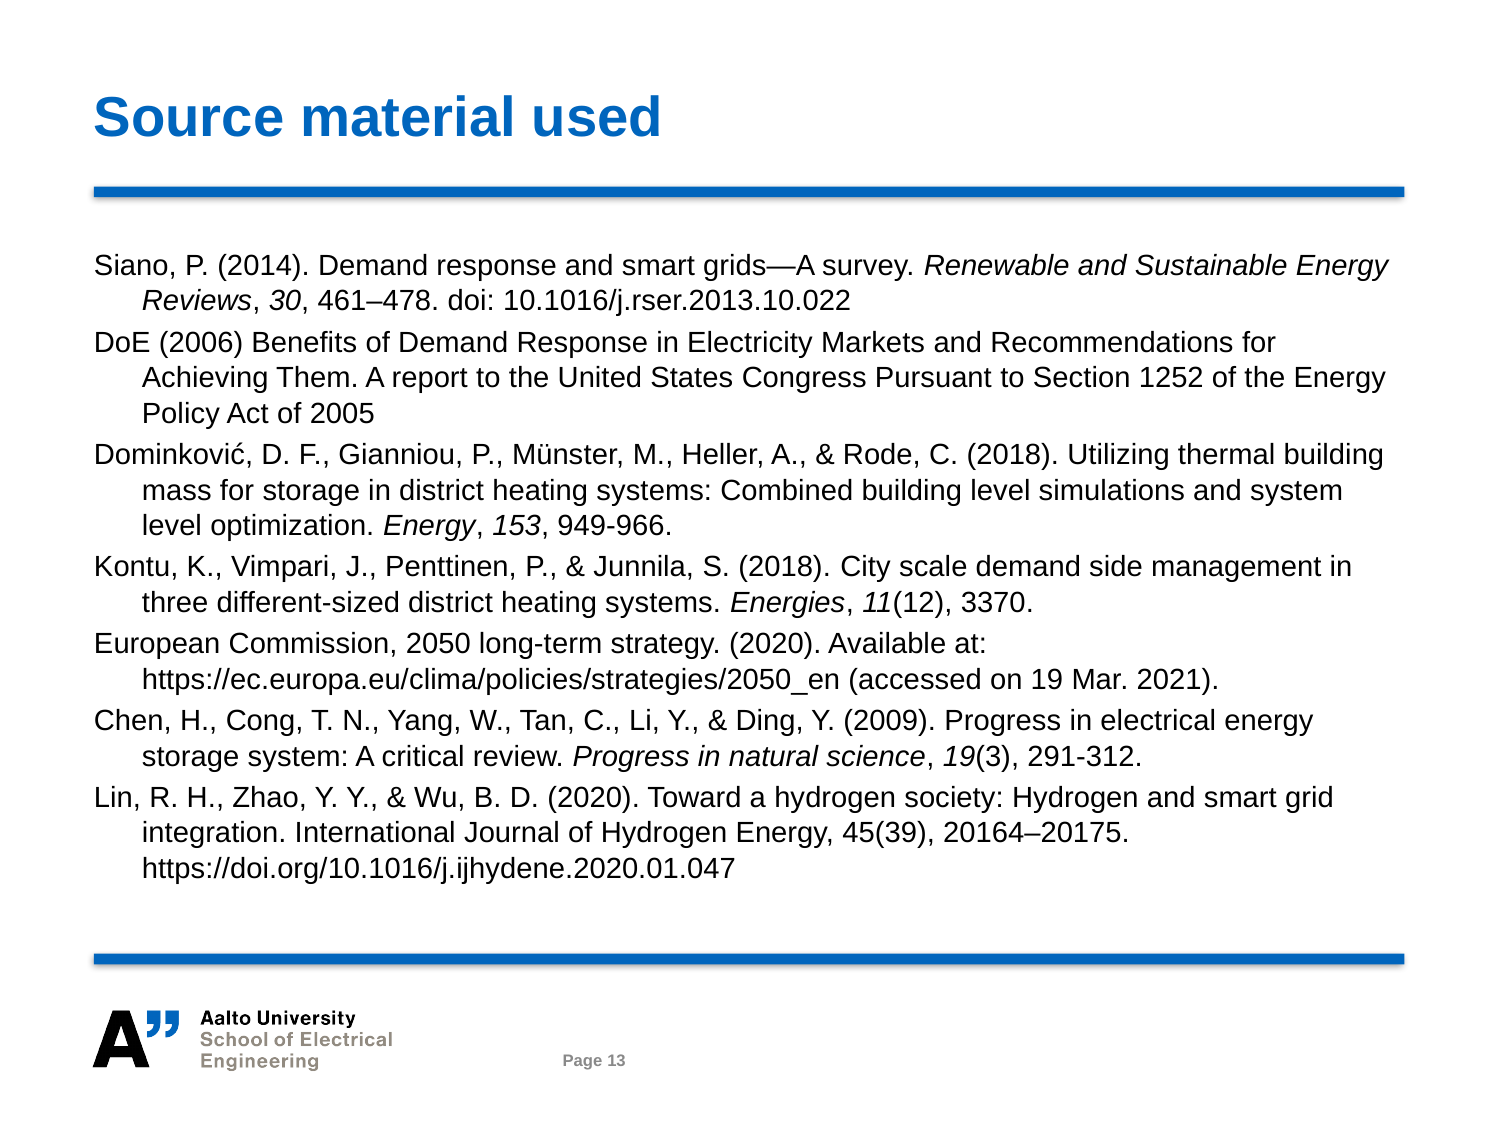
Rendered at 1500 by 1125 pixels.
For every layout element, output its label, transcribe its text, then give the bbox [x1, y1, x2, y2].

slide_number Page 13 [562, 1050, 816, 1071]
list Siano, P. (2014). Demand response and smart grids—A survey. Renewable and Sustainable Energy Reviews, 30, 461–478. doi: 10.1016/j.rser.2013.10.022 DoE (2006) Benefits of Demand Response in Electricity Markets and Recommendations for Achieving Them. A report to the United States Congress Pursuant to Section 1252 of the Energy Policy Act of 2005 Dominković, D. F., Gianniou, P., Münster, M., Heller, A., & Rode, C. (2018). Utilizing thermal building mass for storage in district heating systems: Combined building level simulations and system level optimization. Energy, 153, 949-966. Kontu, K., Vimpari, J., Penttinen, P., & Junnila, S. (2018). City scale demand side management in three different-sized district heating systems. Energies, 11(12), 3370. European Commission, 2050 long-term strategy. (2020). Available at: https://ec.europa.eu/clima/policies/strategies/2050_en (accessed on 19 Mar. 2021). Chen, H., Cong, T. N., Yang, W., Tan, C., Li, Y., & Ding, Y. (2009). Progress in electrical energy storage system: A critical review. Progress in natural science, 19(3), 291-312. Lin, R. H., Zhao, Y. Y., & Wu, B. D. (2020). Toward a hydrogen society: Hydrogen and smart grid integration. International Journal of Hydrogen Energy, 45(39), 20164–20175. https://doi.org/10.1016/j.ijhydene.2020.01.047 [93, 245, 1403, 937]
title Source material used [93, 80, 1369, 228]
picture [35, 953, 449, 1125]
